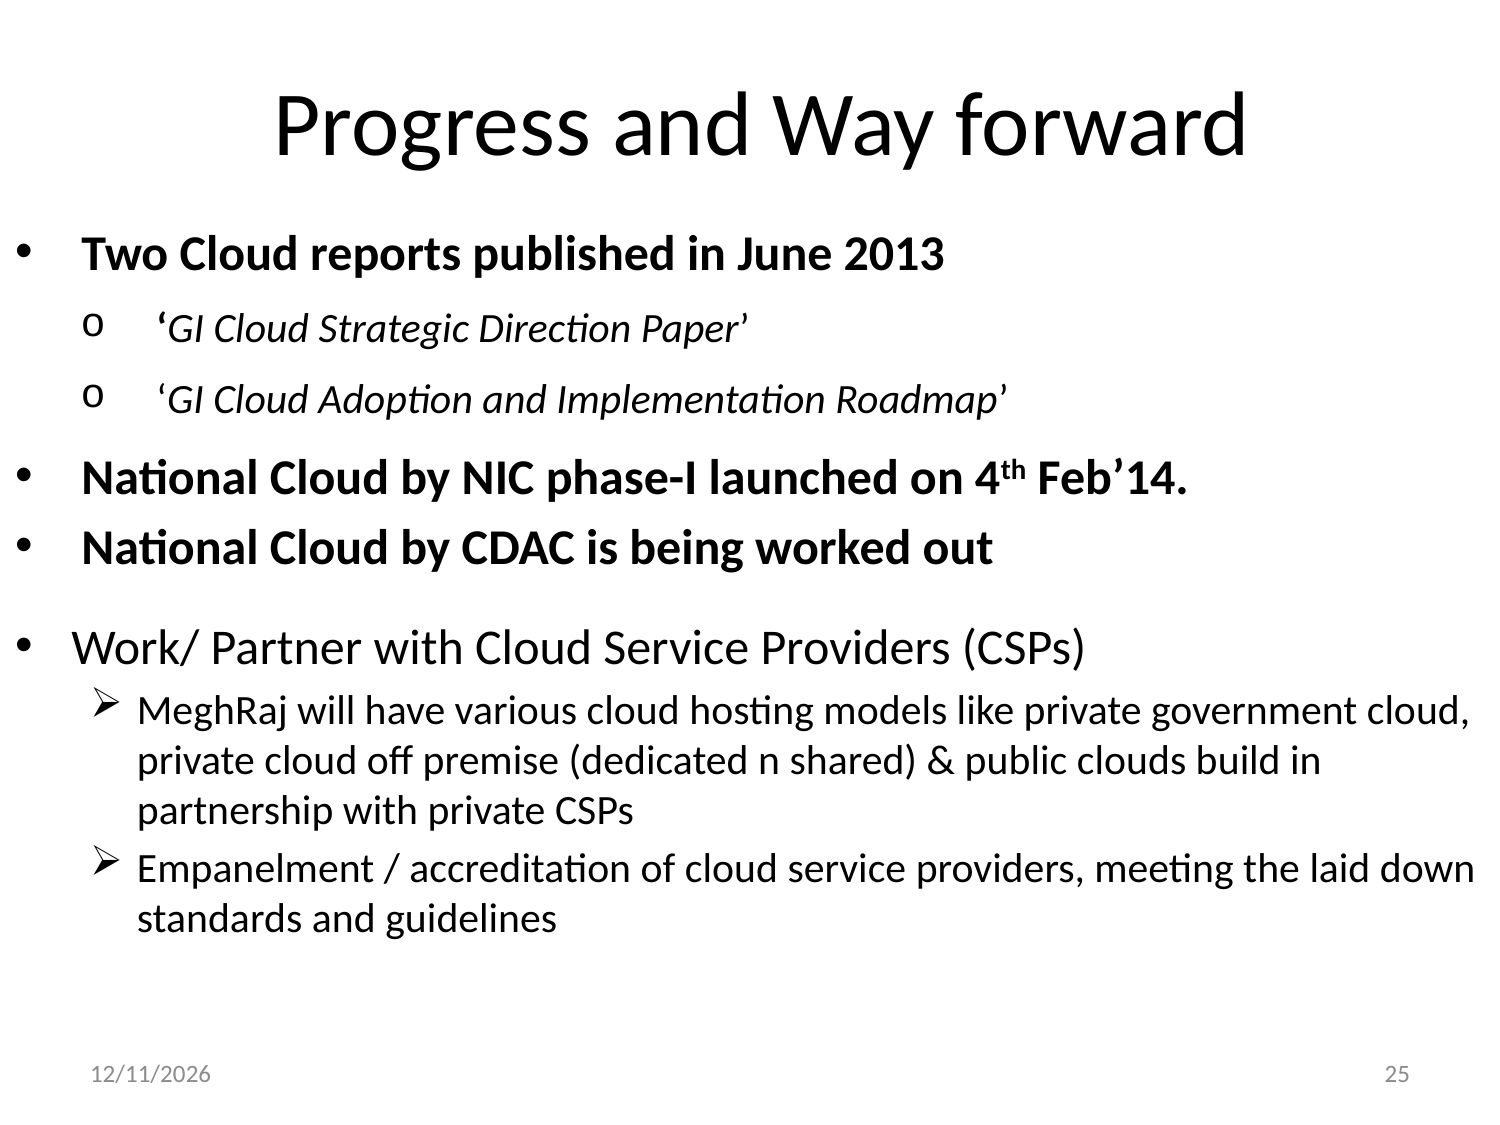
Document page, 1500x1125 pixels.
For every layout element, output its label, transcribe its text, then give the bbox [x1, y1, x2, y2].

list Two Cloud reports published in June 2013 ‘GI Cloud Strategic Direction Paper’ ‘GI Cloud Adoption and Implementation Roadmap’ National Cloud by NIC phase-I launched on 4th Feb’14. National Cloud by CDAC is being worked out Work/ Partner with Cloud Service Providers (CSPs) MeghRaj will have various cloud hosting models like private government cloud, private cloud off premise (dedicated n shared) & public clouds build in partnership with private CSPs Empanelment / accreditation of cloud service providers, meeting the laid down standards and guidelines [0, 212, 1500, 1083]
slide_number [75, 1042, 425, 1103]
title Progress and Way forward [87, 50, 1438, 188]
slide_number 25 [1074, 1042, 1425, 1103]
